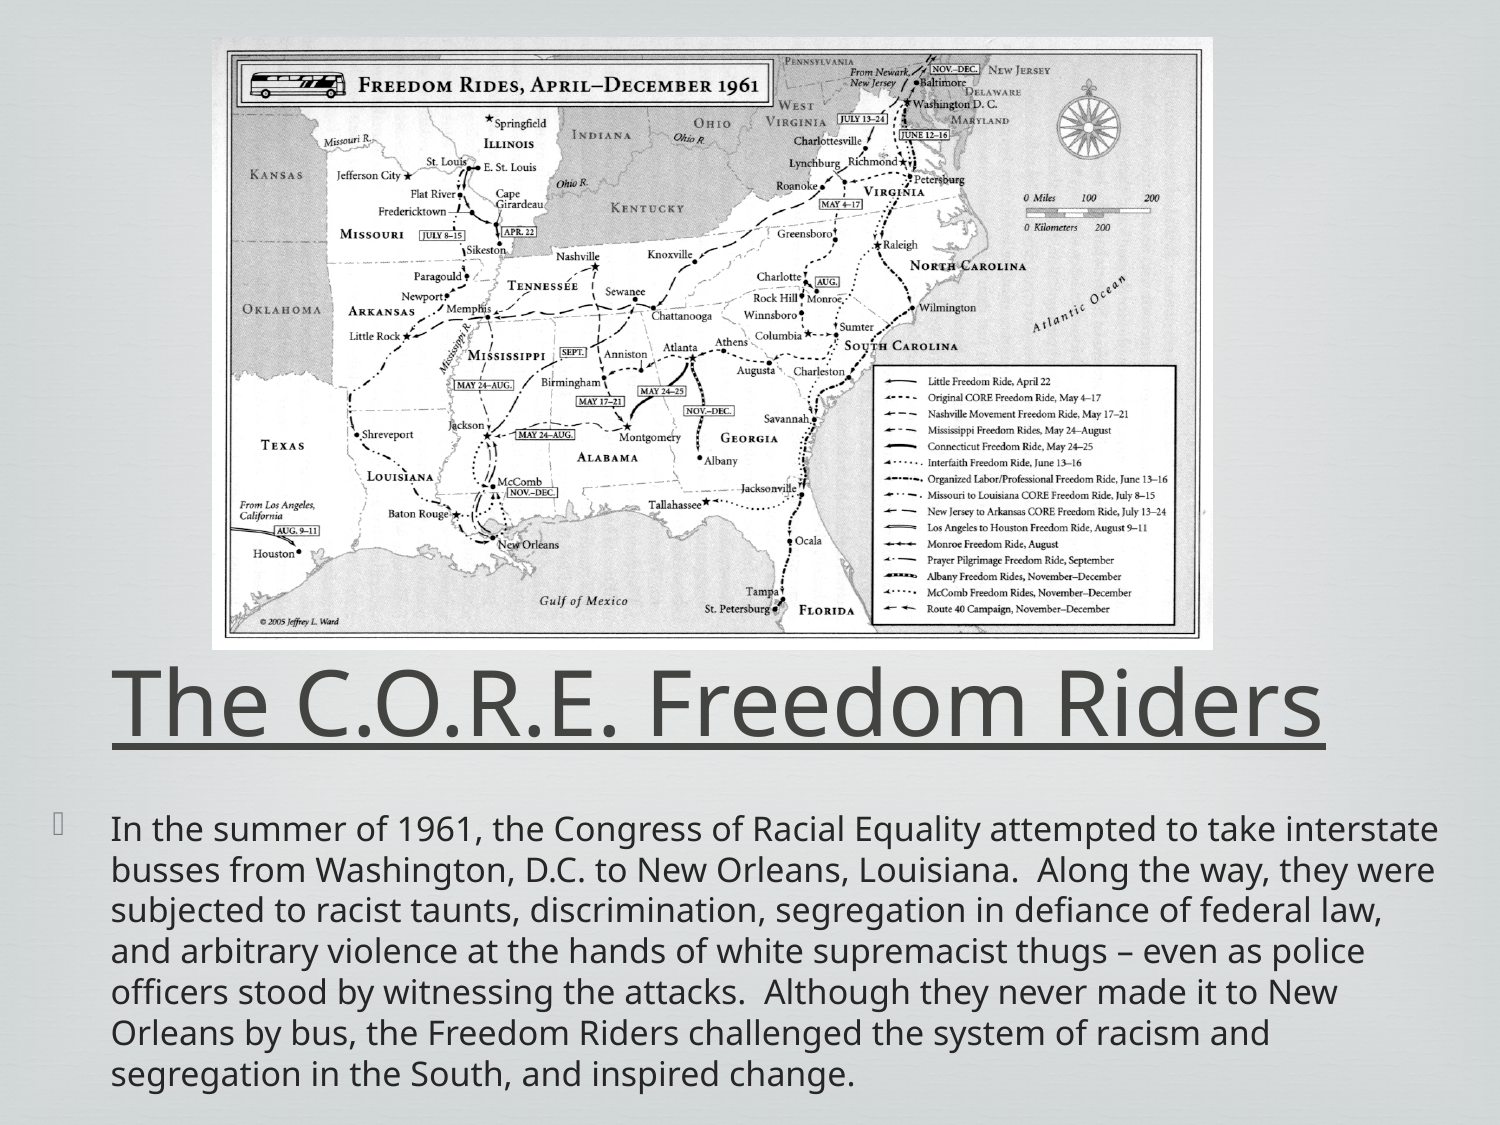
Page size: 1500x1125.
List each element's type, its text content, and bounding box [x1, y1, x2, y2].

picture [211, 36, 1213, 650]
title The C.O.R.E. Freedom Riders [75, 600, 1363, 800]
list In the summer of 1961, the Congress of Racial Equality attempted to take interstate busses from Washington, D.C. to New Orleans, Louisiana. Along the way, they were subjected to racist taunts, discrimination, segregation in defiance of federal law, and arbitrary violence at the hands of white supremacist thugs – even as police officers stood by witnessing the attacks. Although they never made it to New Orleans by bus, the Freedom Riders challenged the system of racism and segregation in the South, and inspired change. [37, 800, 1463, 1105]
